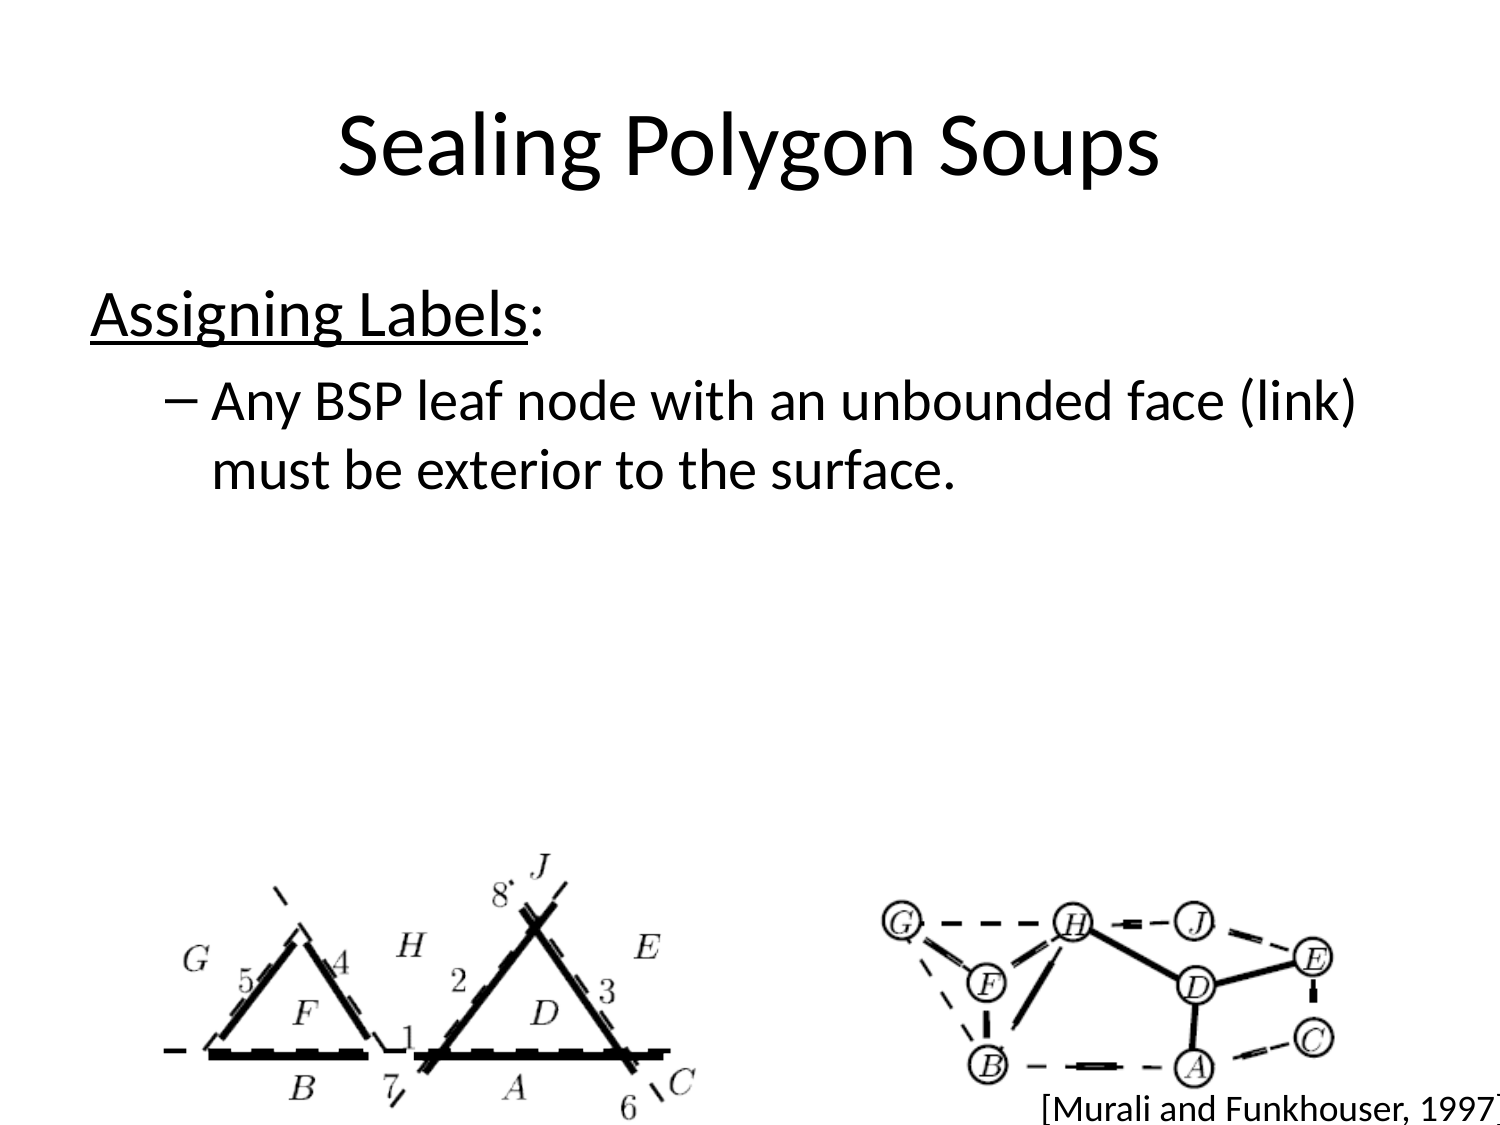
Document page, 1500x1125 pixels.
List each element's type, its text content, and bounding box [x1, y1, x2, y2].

picture [862, 887, 1341, 1094]
title Sealing Polygon Soups [75, 45, 1425, 233]
text_box [Murali and Funkhouser, 1997] [1025, 1076, 1500, 1125]
list Assigning Labels: Any BSP leaf node with an unbounded face (link) must be exterior to the surface. [75, 262, 1425, 1005]
picture [137, 826, 717, 1125]
